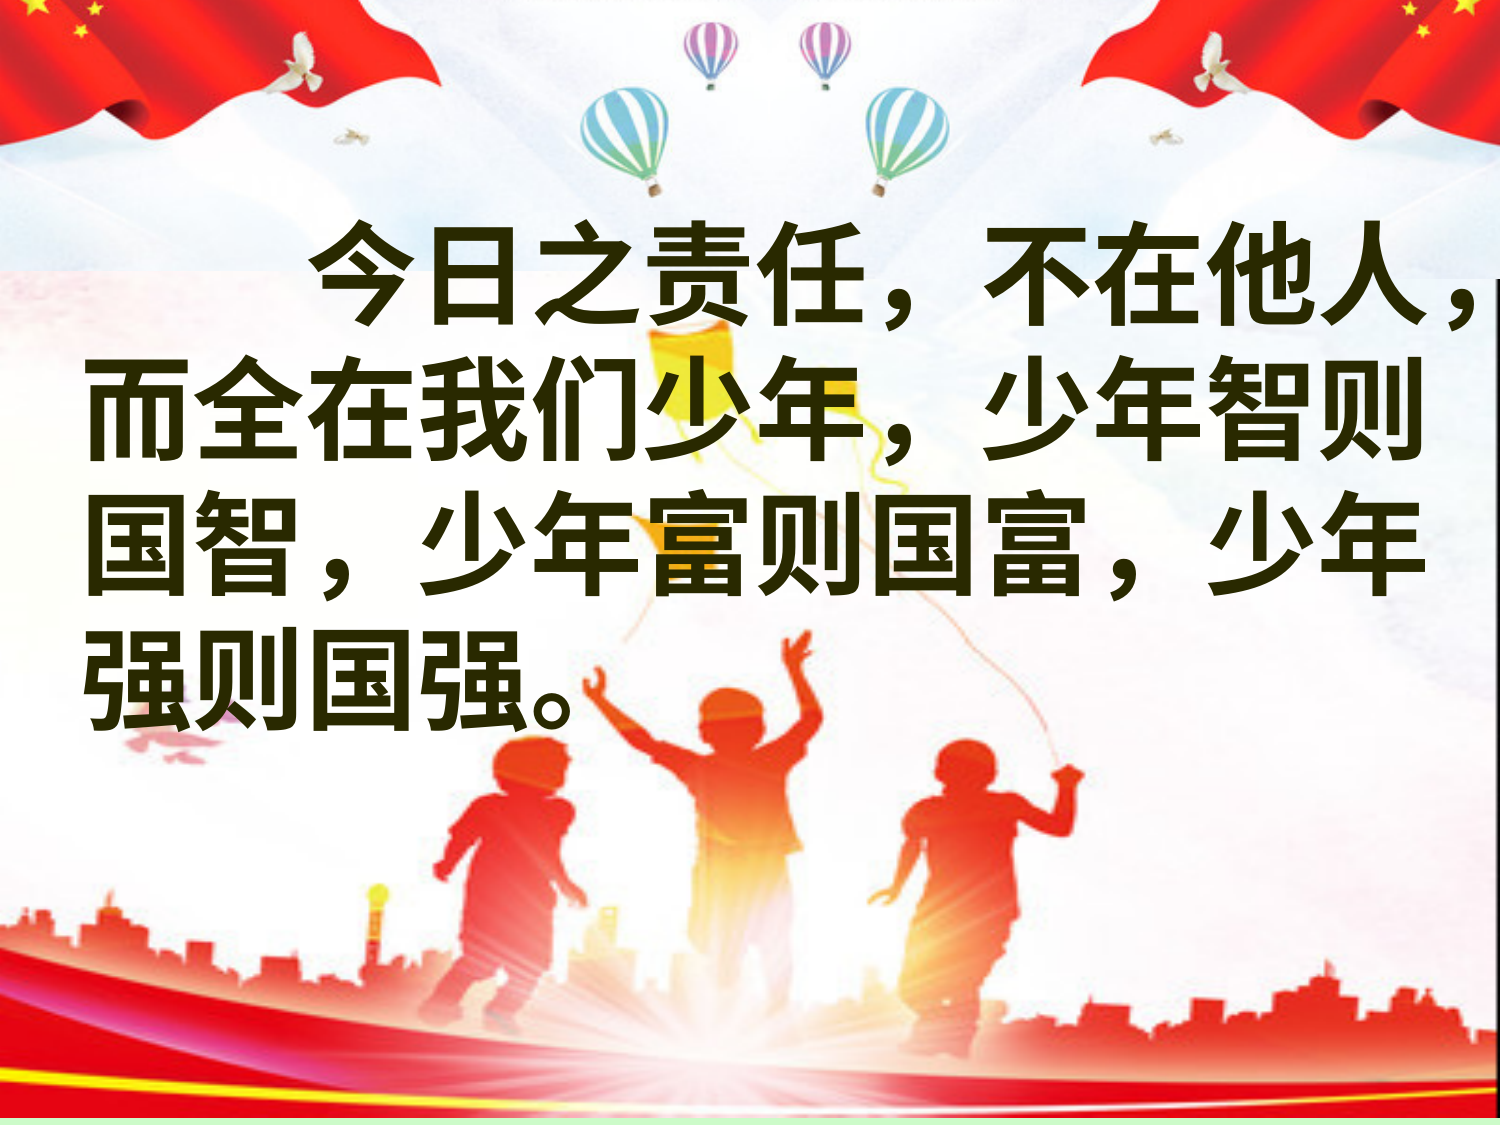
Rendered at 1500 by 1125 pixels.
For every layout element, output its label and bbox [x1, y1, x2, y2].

text_box [0, 0, 1500, 1118]
